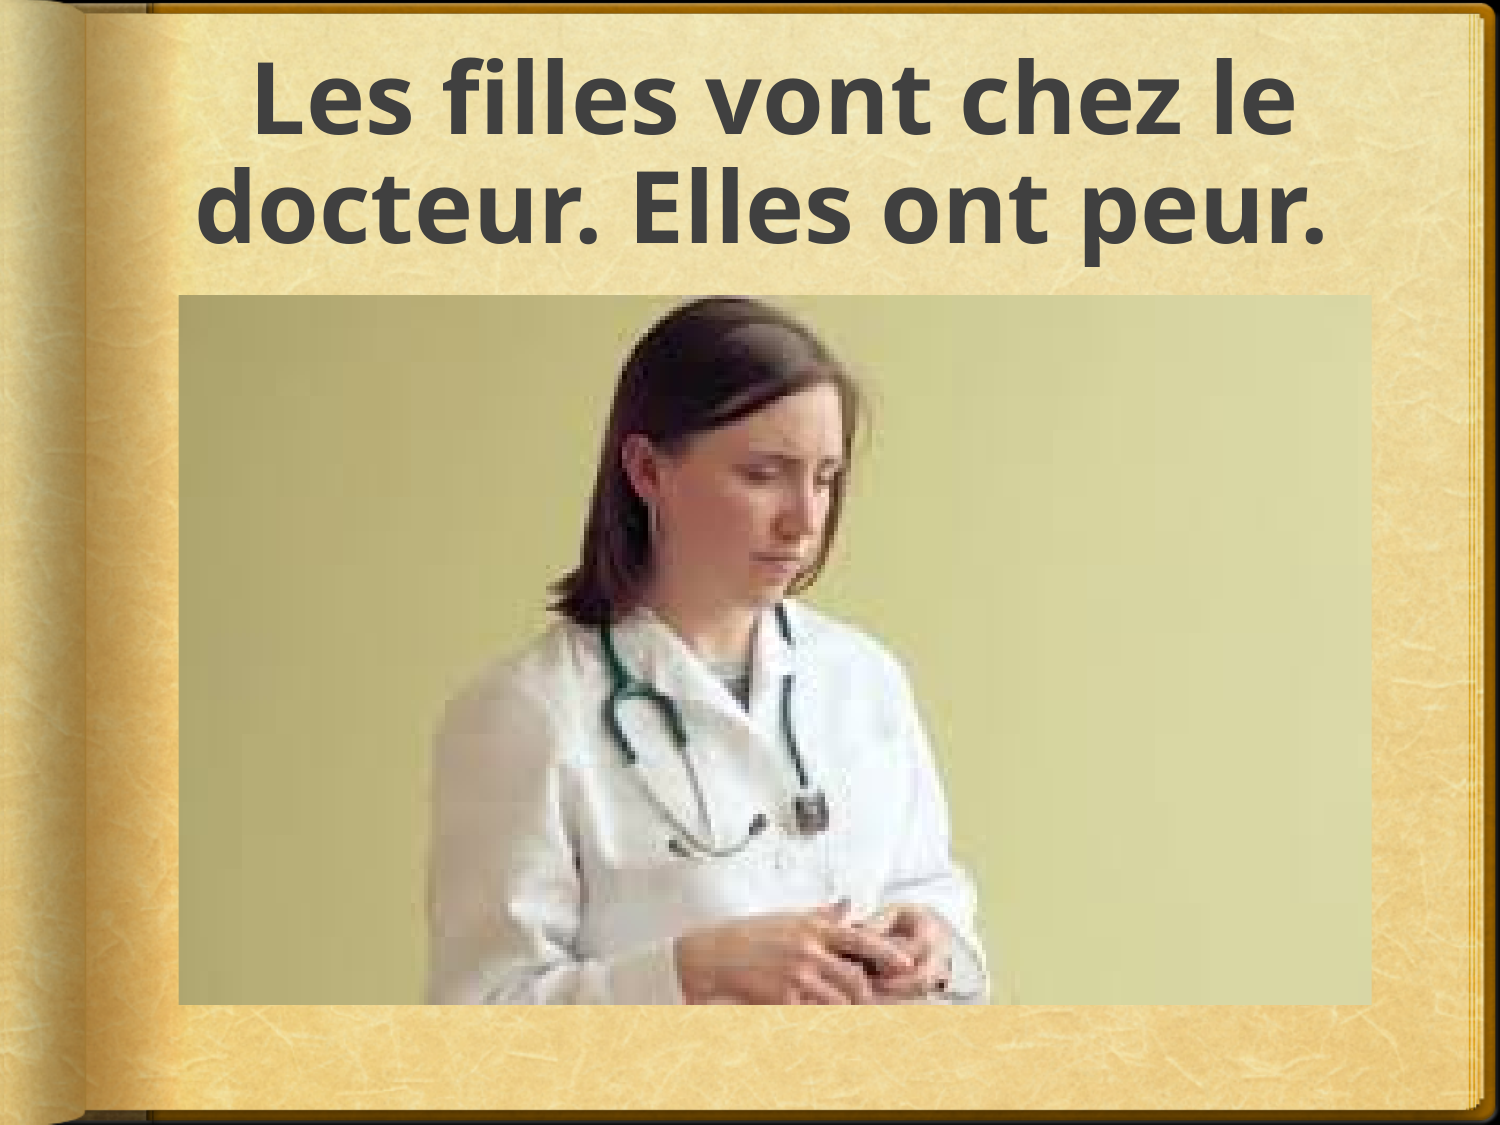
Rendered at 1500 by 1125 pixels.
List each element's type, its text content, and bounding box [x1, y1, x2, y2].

title Les filles vont chez le docteur. Elles ont peur. [178, 45, 1372, 265]
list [177, 294, 1373, 1006]
picture [0, 0, 1500, 1125]
